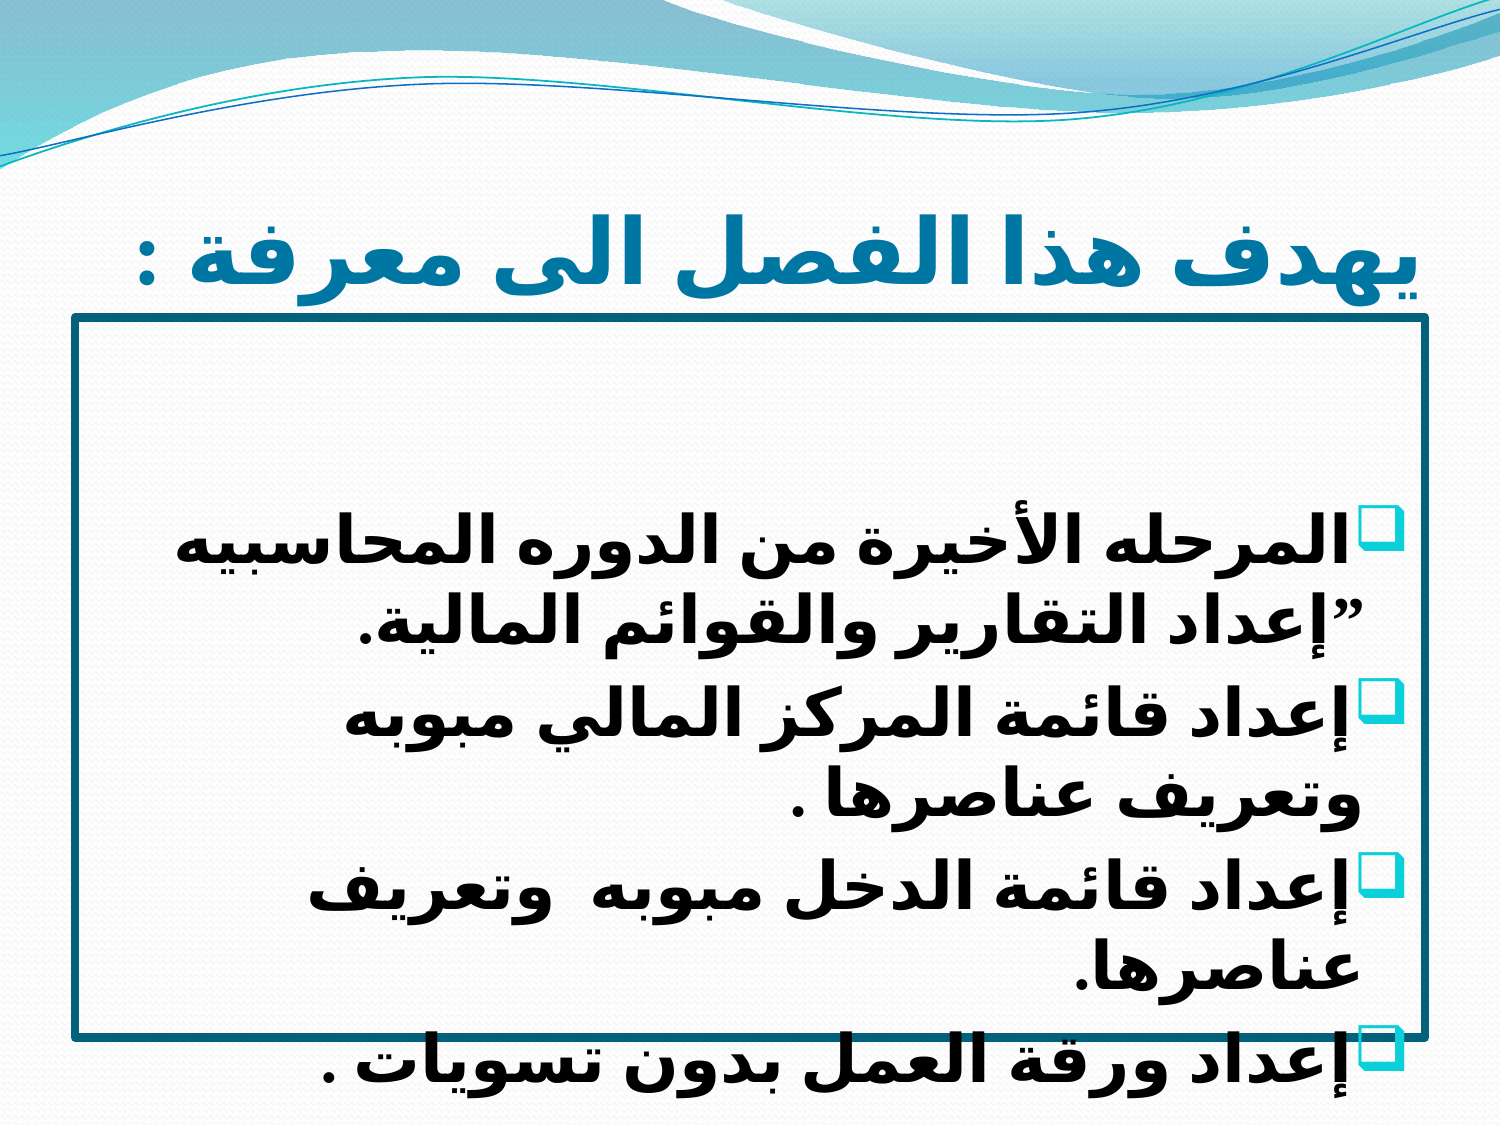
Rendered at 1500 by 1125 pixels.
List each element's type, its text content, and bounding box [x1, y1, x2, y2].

title يهدف هذا الفصل الى معرفة : [75, 115, 1425, 303]
list المرحله الأخيرة من الدوره المحاسبيه ”إعداد التقارير والقوائم المالية. إعداد قائمة المركز المالي مبوبه وتعريف عناصرها . إعداد قائمة الدخل مبوبه وتعريف عناصرها. إعداد ورقة العمل بدون تسويات . [75, 317, 1425, 1038]
